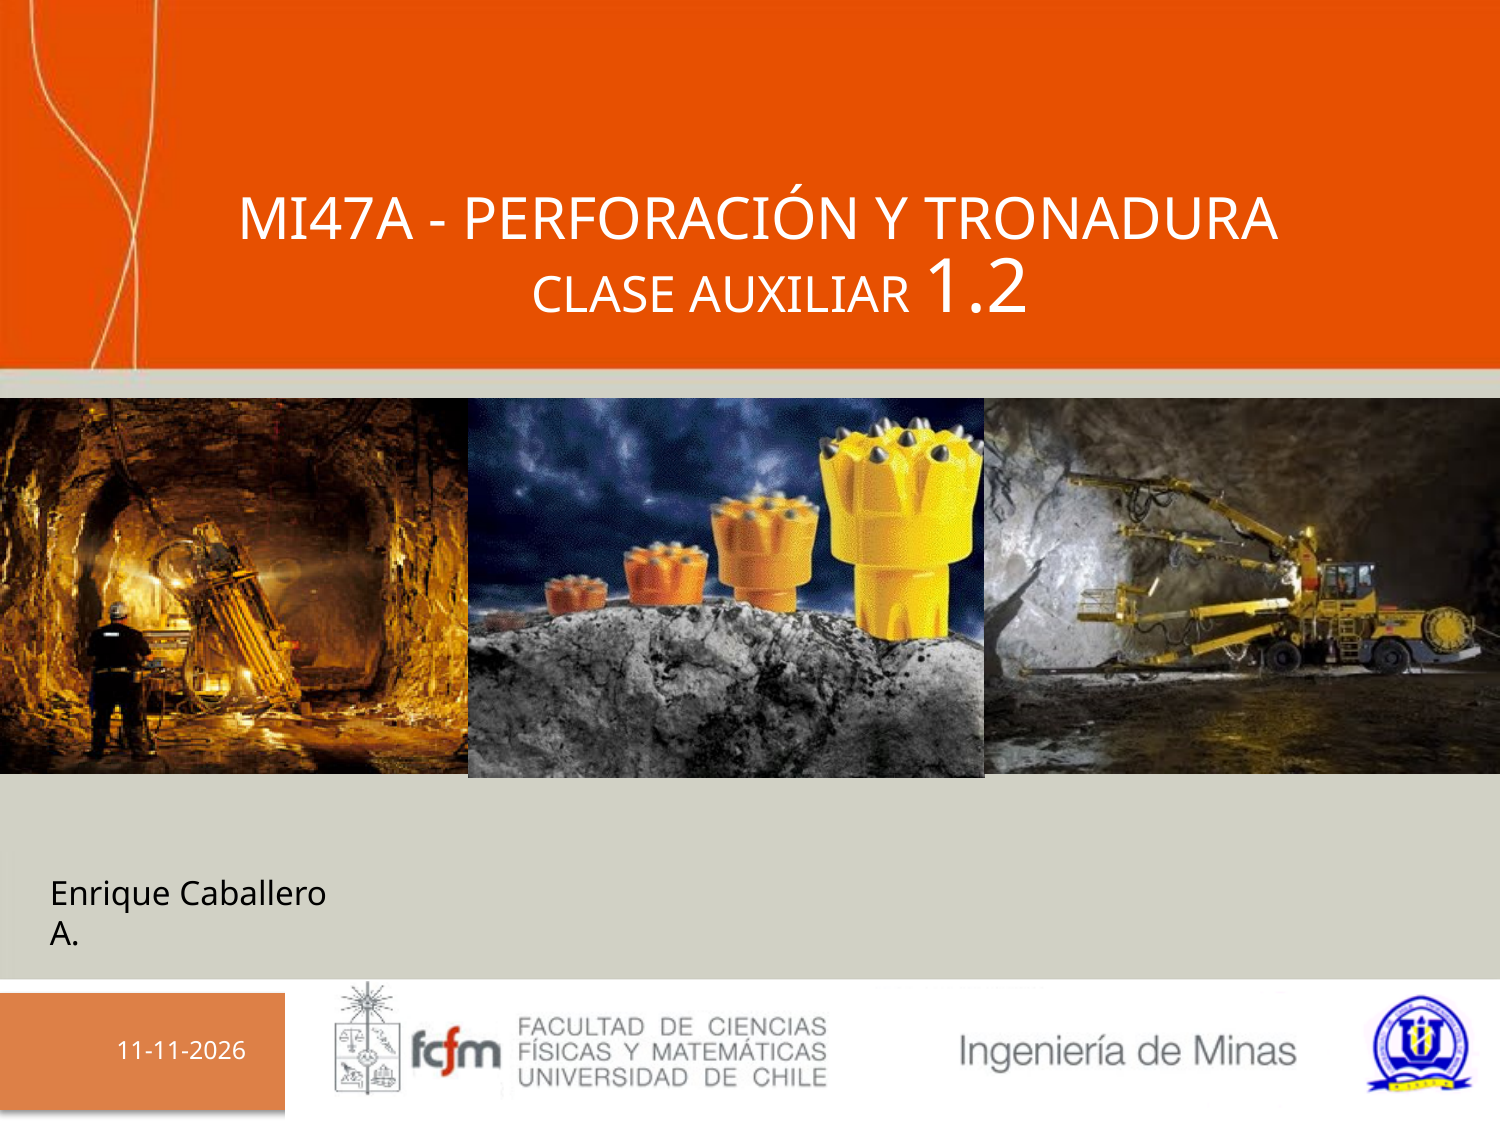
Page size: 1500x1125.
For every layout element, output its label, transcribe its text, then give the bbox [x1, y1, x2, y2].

text_box Enrique Caballero A. [35, 855, 380, 968]
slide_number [12, 995, 278, 1108]
text_box CLASE AUXILIAR 1.2 [35, 222, 1376, 336]
title [23, 784, 1450, 963]
picture [285, 980, 1500, 1125]
text_box MI47A - PERFORACIÓN Y TRONADURA [46, 128, 1469, 255]
picture [0, 0, 1500, 979]
